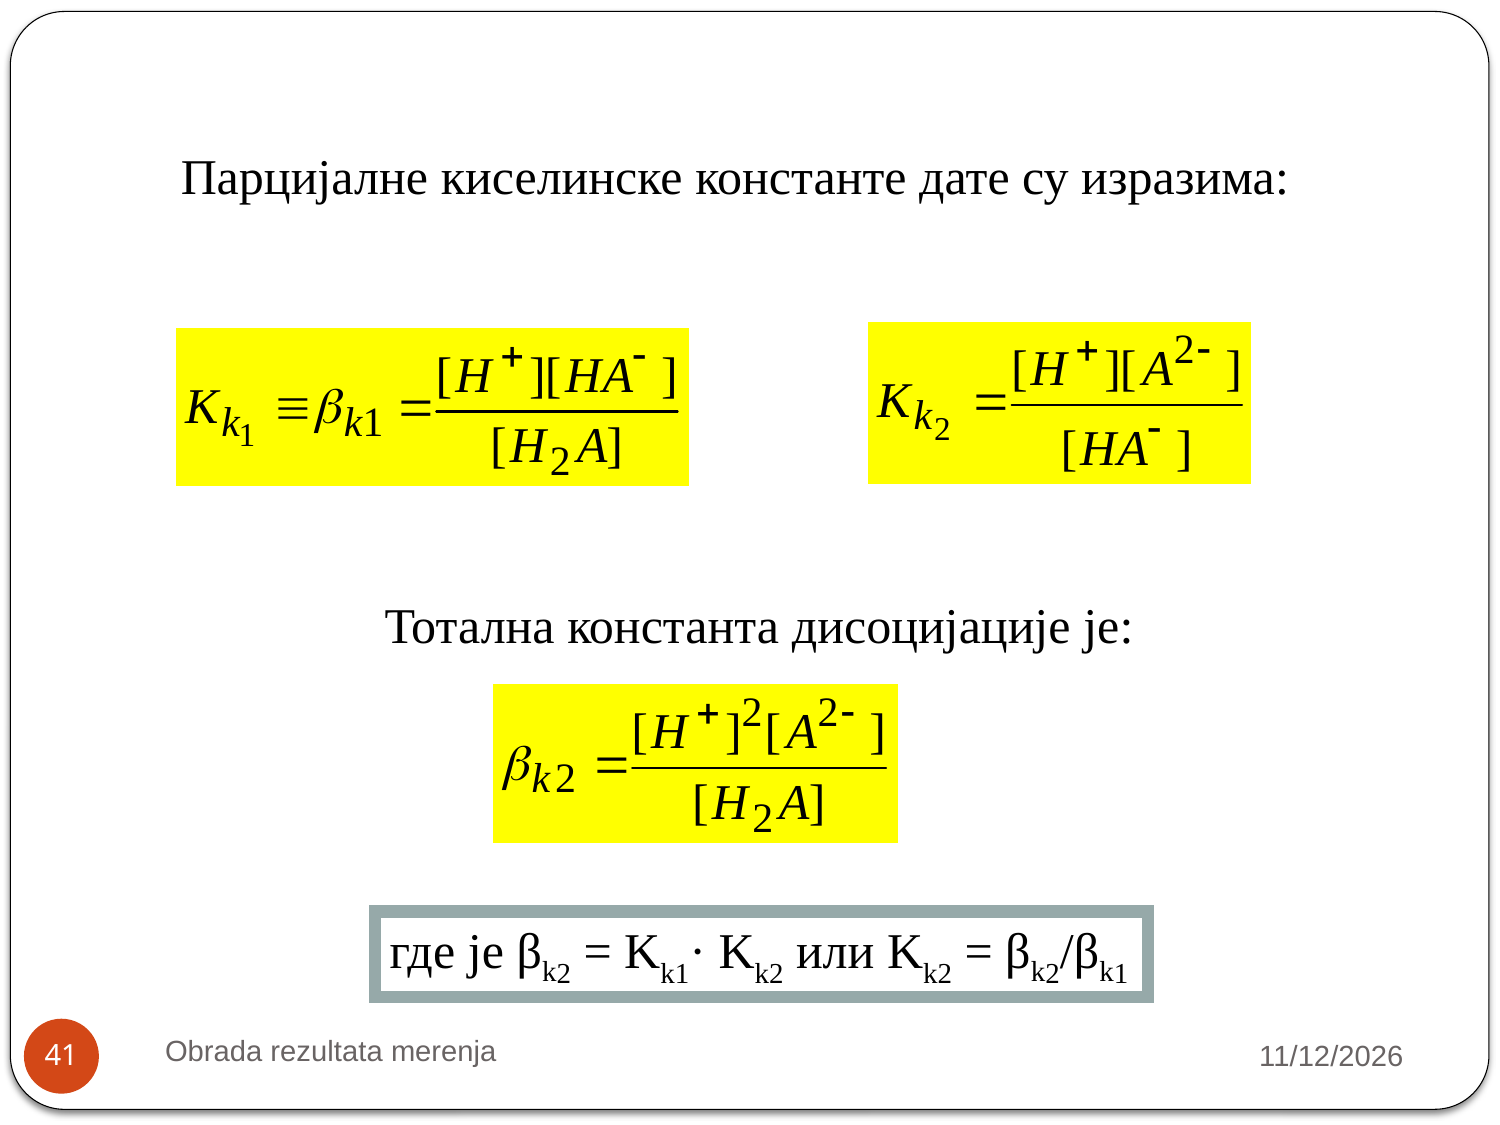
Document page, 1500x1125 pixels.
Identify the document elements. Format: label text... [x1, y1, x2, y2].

footer Obrada rezultata merenja [150, 1012, 800, 1088]
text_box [867, 321, 1251, 485]
text_box где је βk2 = Kk1· Kk2 или Kk2 = βk2/βk1 [374, 911, 1149, 998]
text_box Тотална константа дисоцијације је: [369, 586, 1149, 662]
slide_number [1012, 1015, 1419, 1094]
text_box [175, 327, 689, 487]
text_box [492, 684, 899, 844]
slide_number 41 [23, 1018, 99, 1094]
text_box Парцијалне киселинске константе дате су изразима: [166, 137, 1304, 213]
